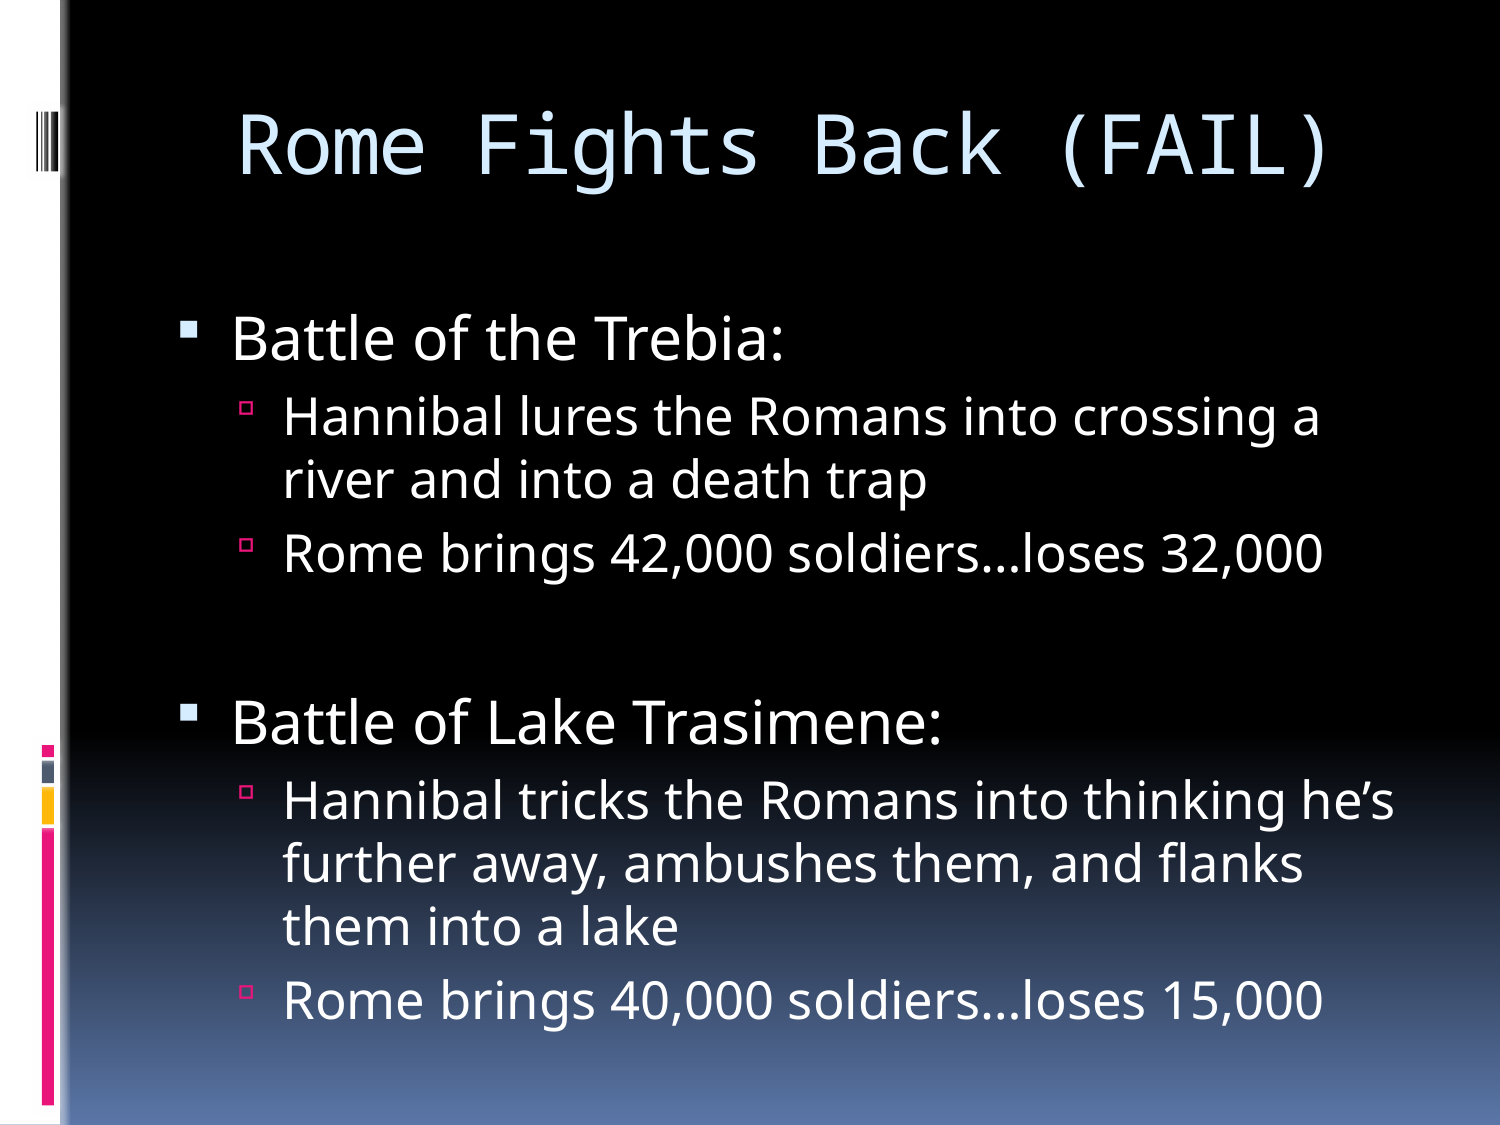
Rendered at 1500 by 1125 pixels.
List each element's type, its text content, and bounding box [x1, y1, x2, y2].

list Battle of the Trebia: Hannibal lures the Romans into crossing a river and into a death trap Rome brings 42,000 soldiers…loses 32,000 Battle of Lake Trasimene: Hannibal tricks the Romans into thinking he’s further away, ambushes them, and flanks them into a lake Rome brings 40,000 soldiers…loses 15,000 [150, 292, 1425, 1043]
title Rome Fights Back (FAIL) [150, 83, 1425, 234]
